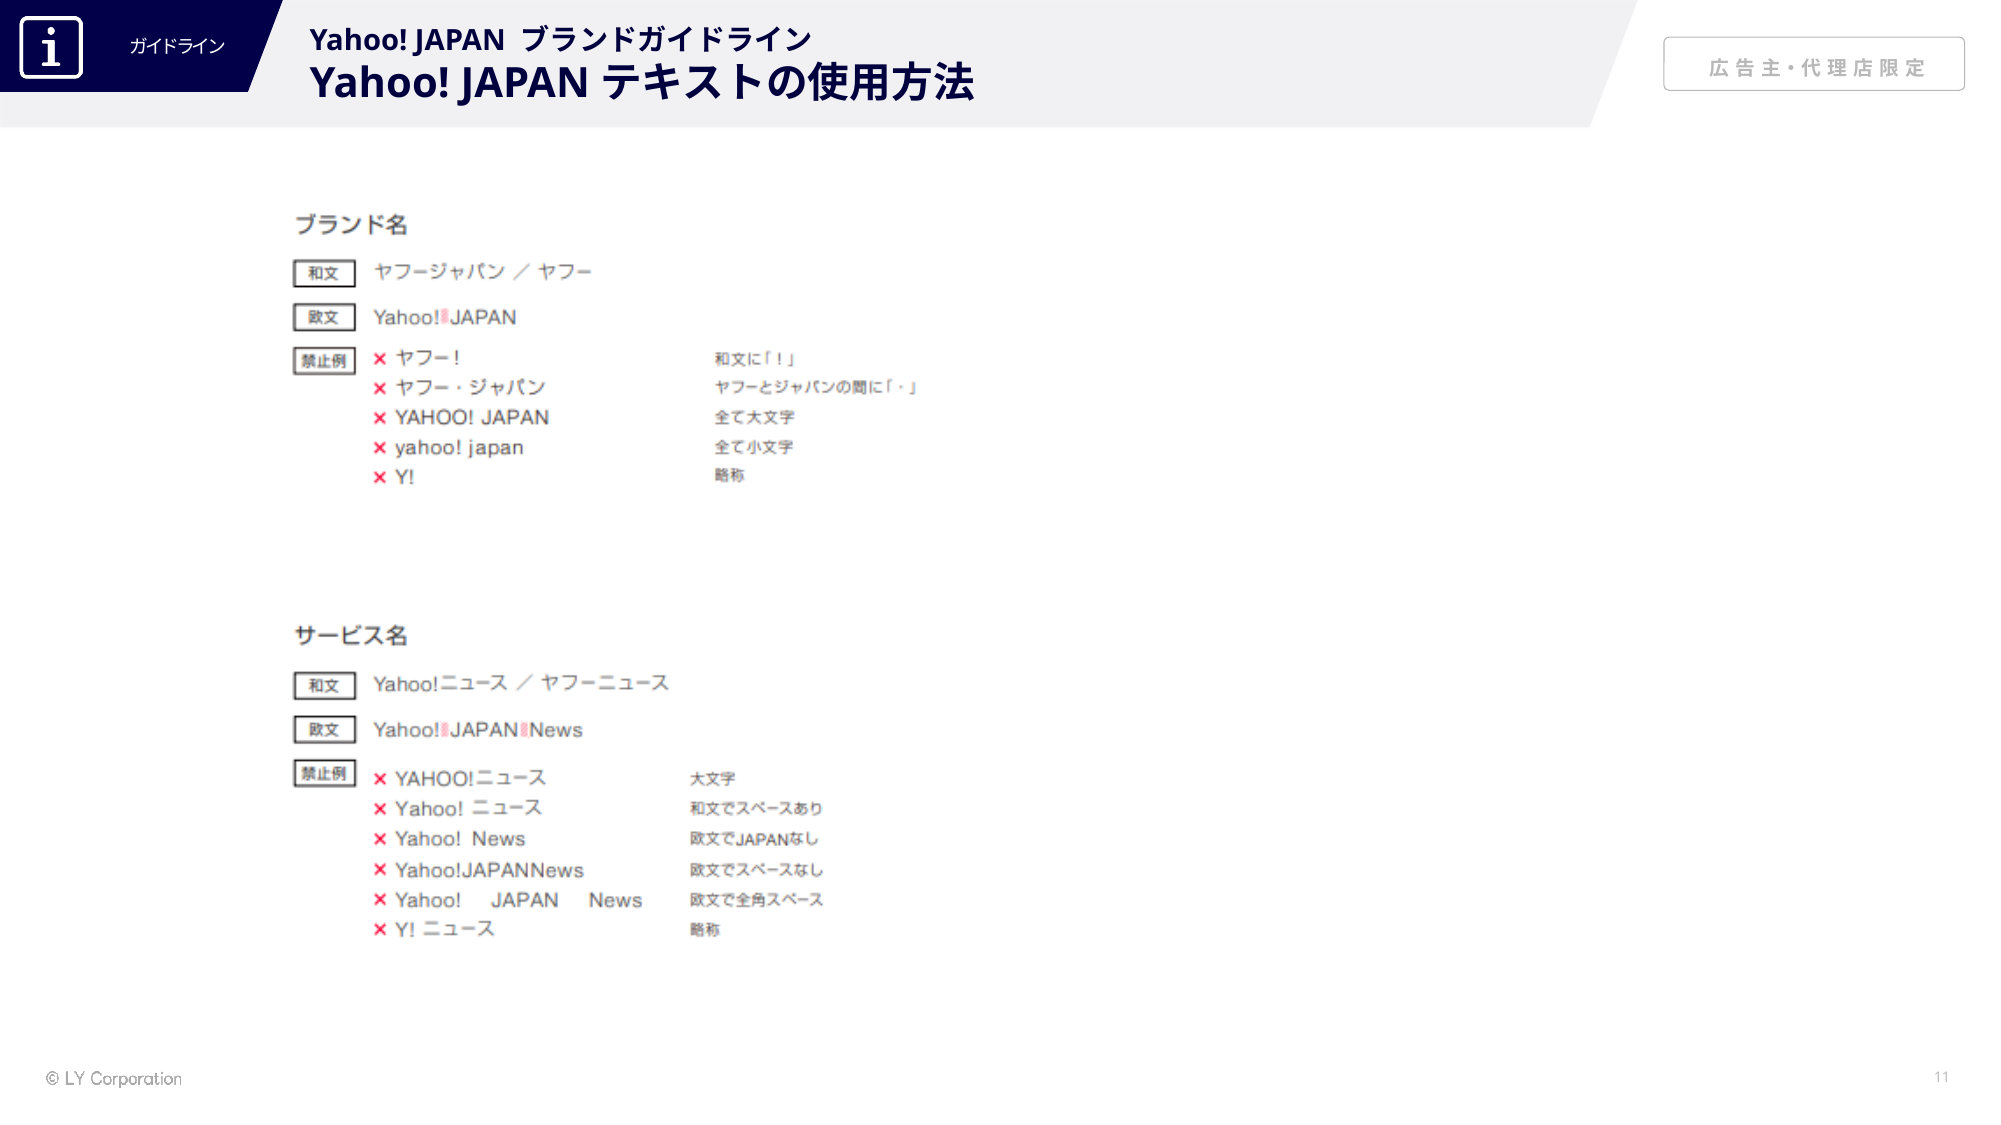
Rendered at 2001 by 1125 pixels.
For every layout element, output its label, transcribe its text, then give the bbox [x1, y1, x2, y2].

picture [9, 5, 92, 87]
text_box Yahoo! JAPAN ブランドガイドライン Yahoo! JAPANテキストの使用方法 [309, 21, 2000, 114]
picture [286, 207, 921, 946]
list ガイドライン [129, 11, 272, 79]
picture [46, 1071, 181, 1088]
